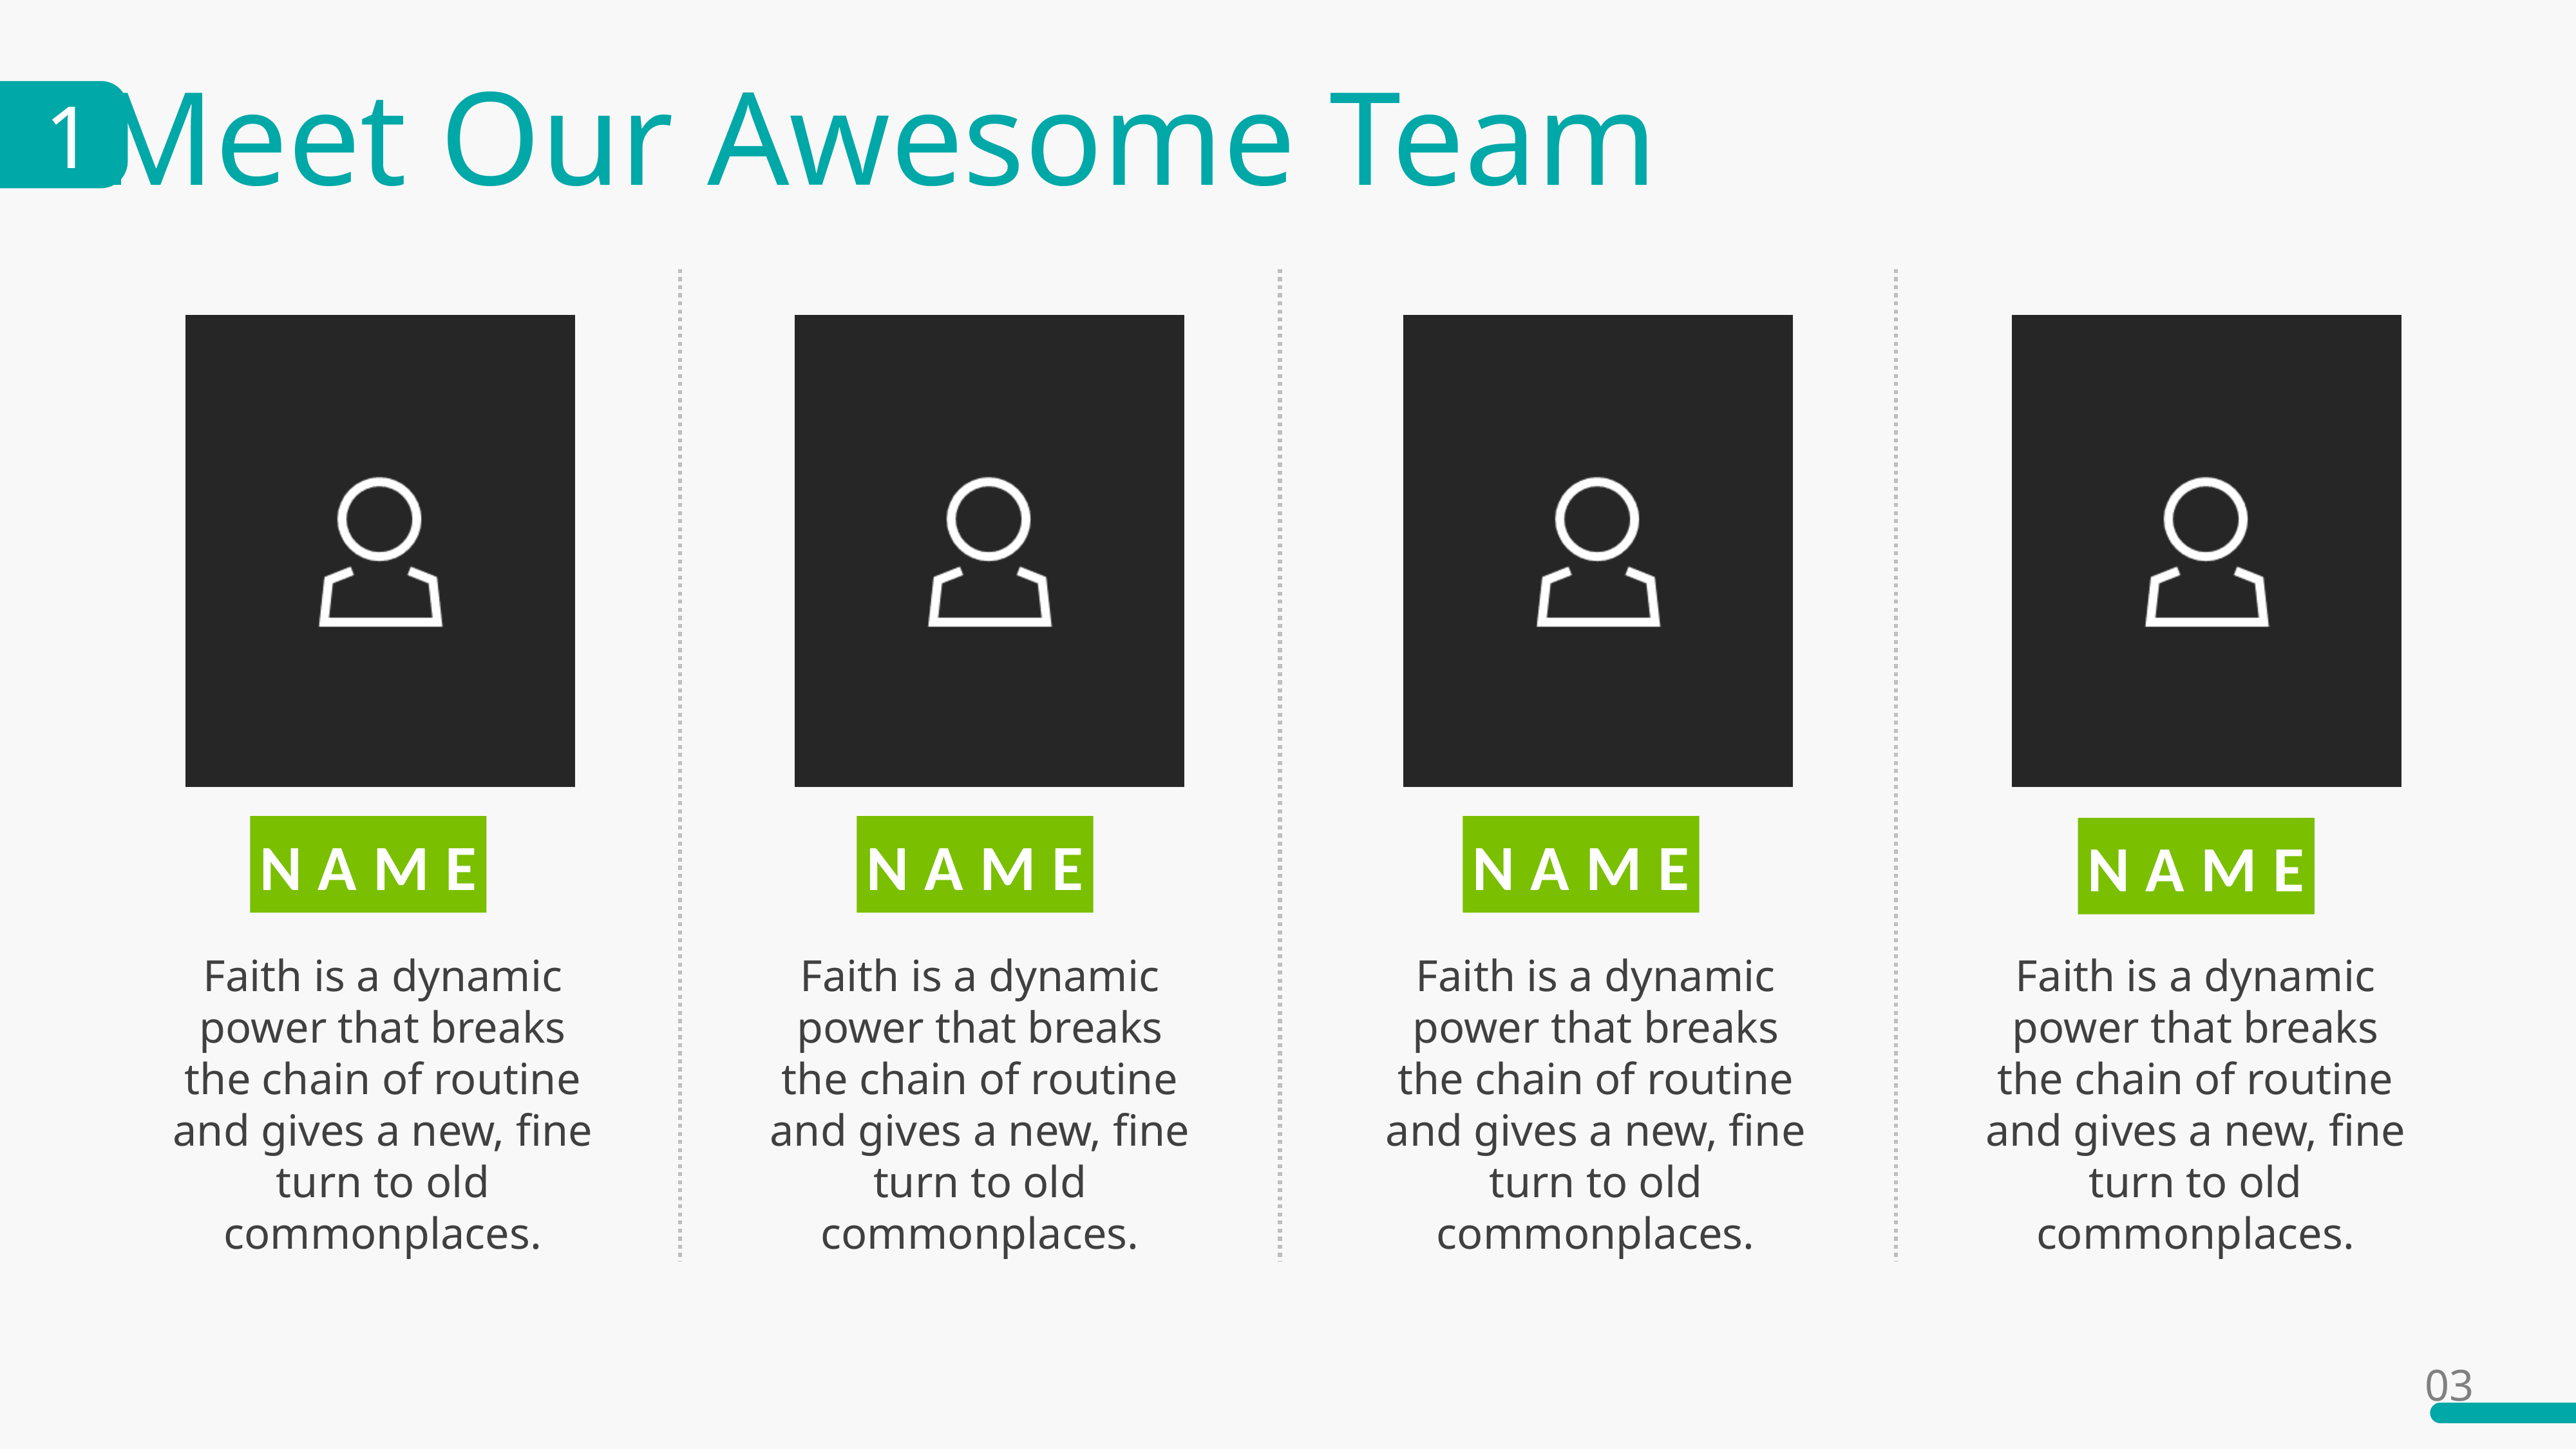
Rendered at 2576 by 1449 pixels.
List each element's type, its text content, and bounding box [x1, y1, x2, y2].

picture [794, 315, 1184, 787]
text_box NAME [250, 816, 487, 913]
picture [2012, 315, 2402, 787]
text_box NAME [2078, 817, 2315, 914]
text_box Faith is a dynamic power that breaks the chain of routine and gives a new, fine turn to old commonplaces. [156, 939, 610, 1267]
text_box NAME [857, 816, 1094, 913]
text_box NAME [1463, 816, 1700, 913]
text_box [0, 72, 128, 196]
picture [185, 315, 575, 787]
text_box Faith is a dynamic power that breaks the chain of routine and gives a new, fine turn to old commonplaces. [1969, 939, 2422, 1267]
text_box Faith is a dynamic power that breaks the chain of routine and gives a new, fine turn to old commonplaces. [753, 939, 1207, 1267]
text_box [2414, 1348, 2576, 1419]
text_box Faith is a dynamic power that breaks the chain of routine and gives a new, fine turn to old commonplaces. [1369, 939, 1823, 1267]
text_box Meet Our Awesome Team [89, 46, 1667, 221]
picture [1403, 315, 1793, 787]
